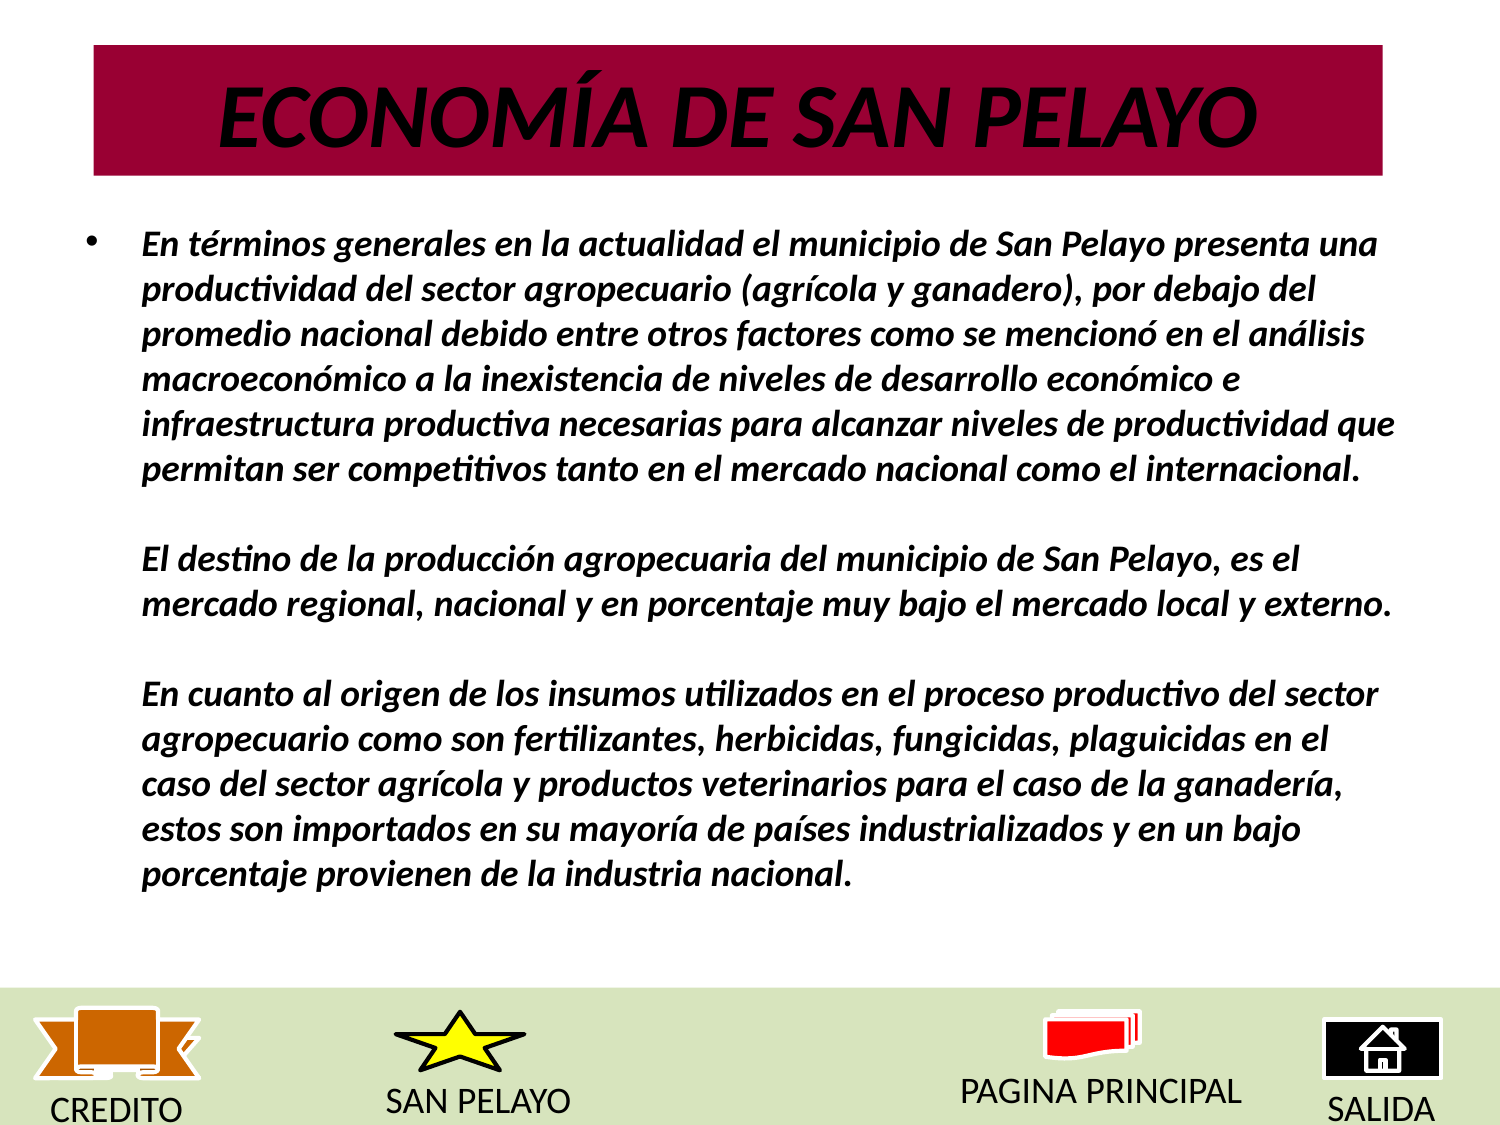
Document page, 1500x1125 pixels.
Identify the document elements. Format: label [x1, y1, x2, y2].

list [70, 210, 1421, 954]
title [93, 45, 1383, 176]
text_box [0, 986, 1500, 1125]
